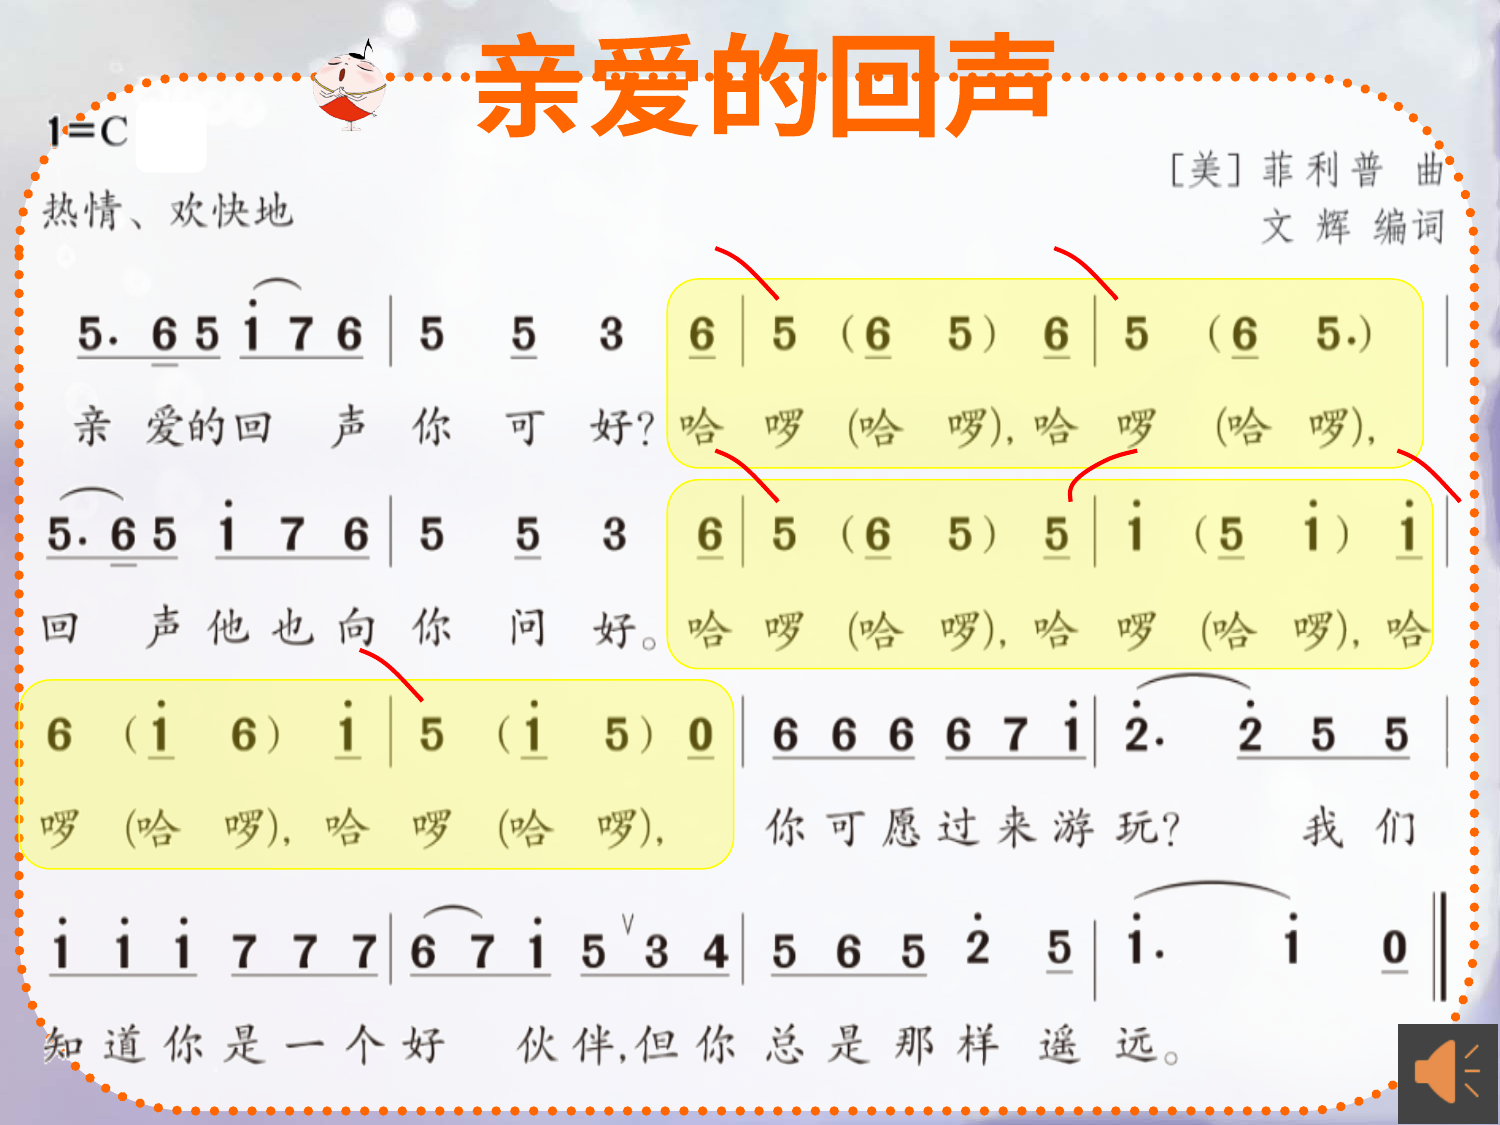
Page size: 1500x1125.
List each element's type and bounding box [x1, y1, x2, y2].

text_box [118, 1095, 1375, 1112]
picture [0, 0, 1500, 1125]
